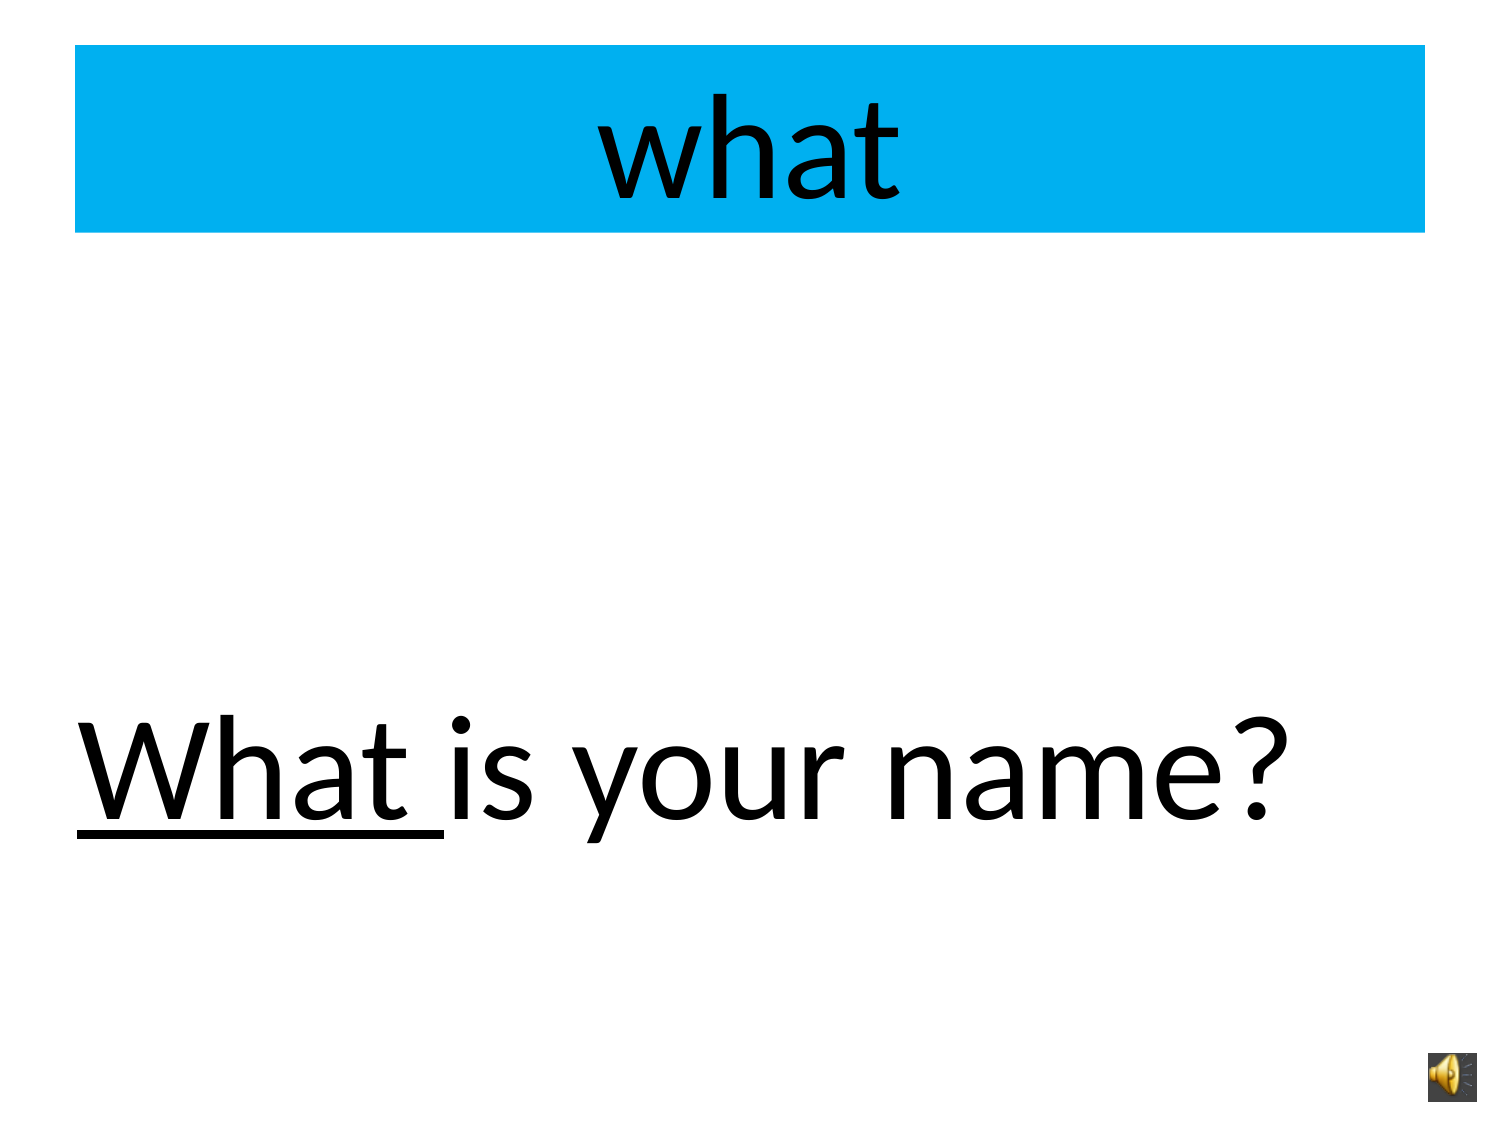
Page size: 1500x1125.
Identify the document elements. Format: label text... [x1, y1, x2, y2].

picture [1427, 1052, 1478, 1103]
list What is your name? [62, 662, 1413, 938]
title what [75, 45, 1425, 233]
